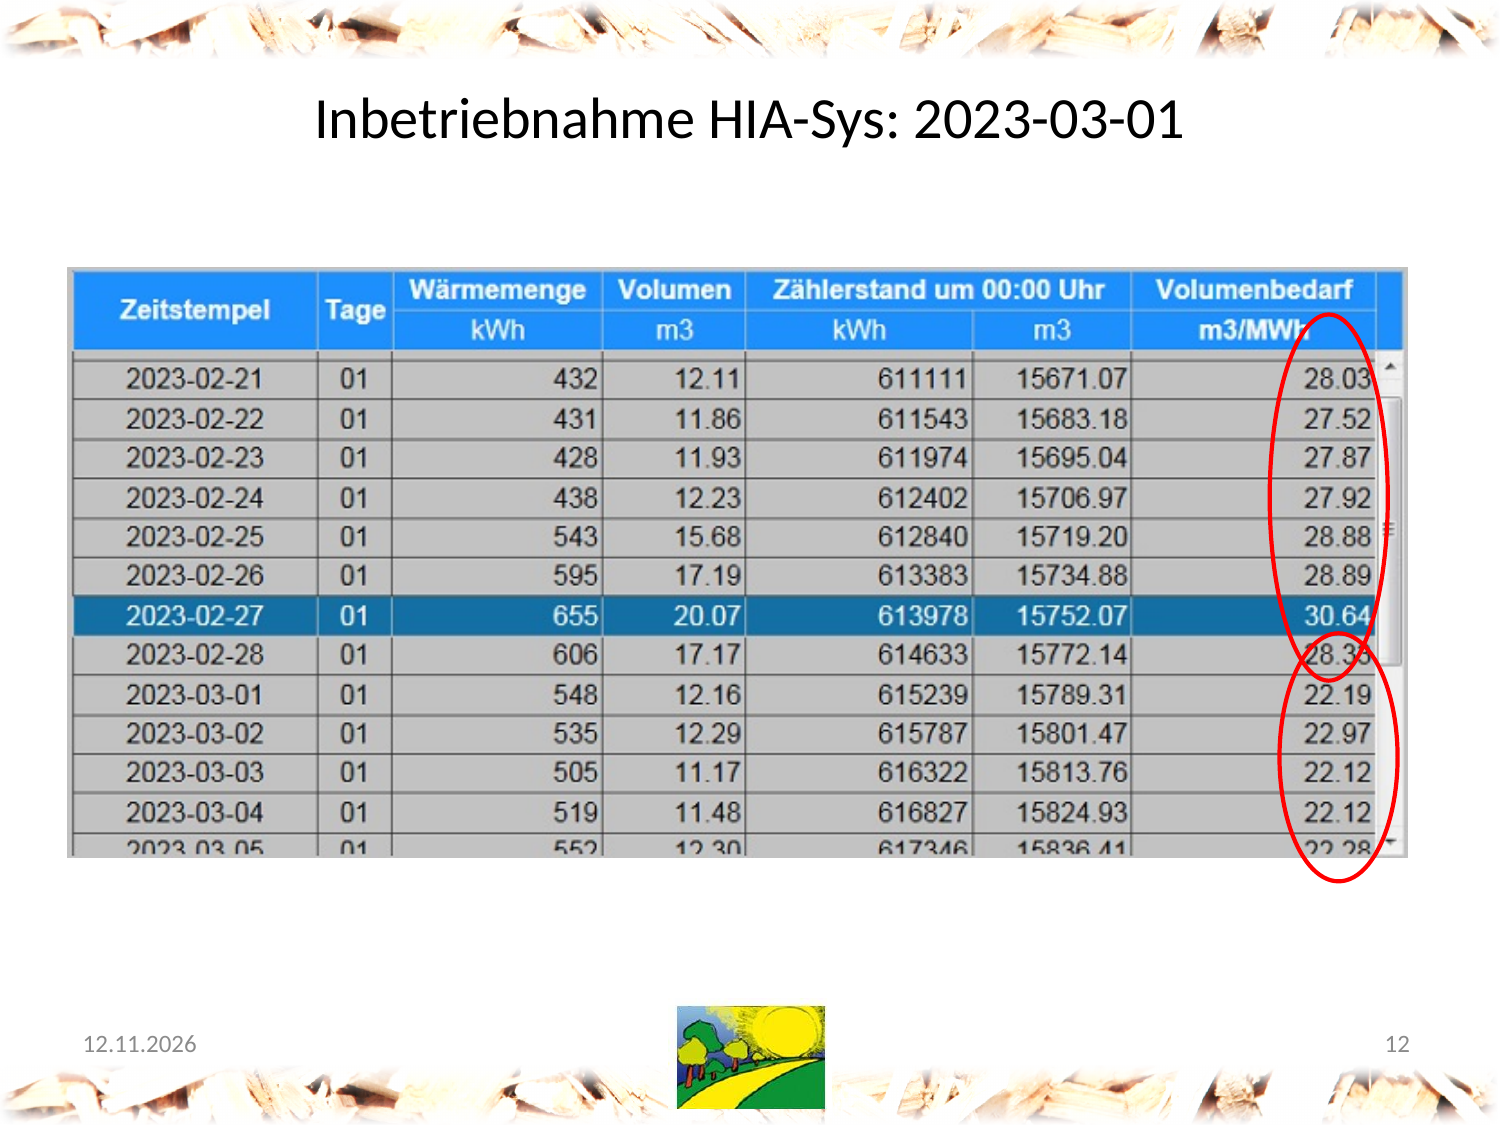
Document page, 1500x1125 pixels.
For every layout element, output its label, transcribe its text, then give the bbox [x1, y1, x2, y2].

picture [31, 998, 1466, 1109]
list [67, 266, 1408, 858]
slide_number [26, 23, 1476, 36]
slide_number 12 [1074, 1012, 1425, 1073]
text_box [1307, 866, 1370, 884]
title Inbetriebnahme HIA-Sys: 2023-03-01 [75, 62, 1425, 169]
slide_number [67, 1012, 418, 1073]
